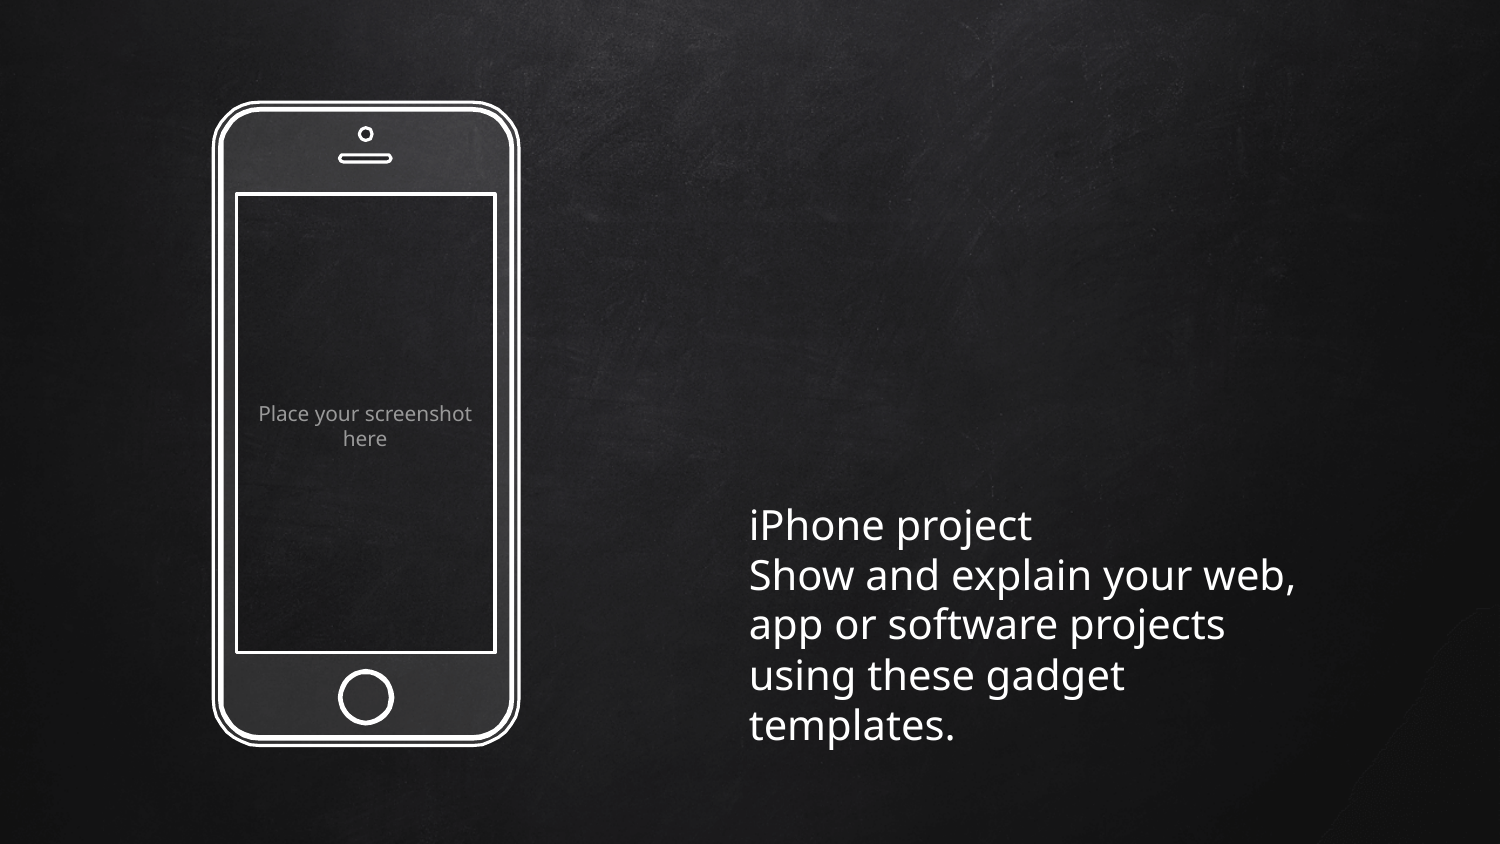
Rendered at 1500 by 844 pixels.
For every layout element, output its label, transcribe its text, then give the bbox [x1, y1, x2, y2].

picture [0, 0, 1500, 844]
list iPhone project Show and explain your web, app or software projects using these gadget templates. [733, 420, 1354, 764]
text_box [213, 102, 519, 746]
text_box Place your screenshot here [234, 195, 496, 657]
